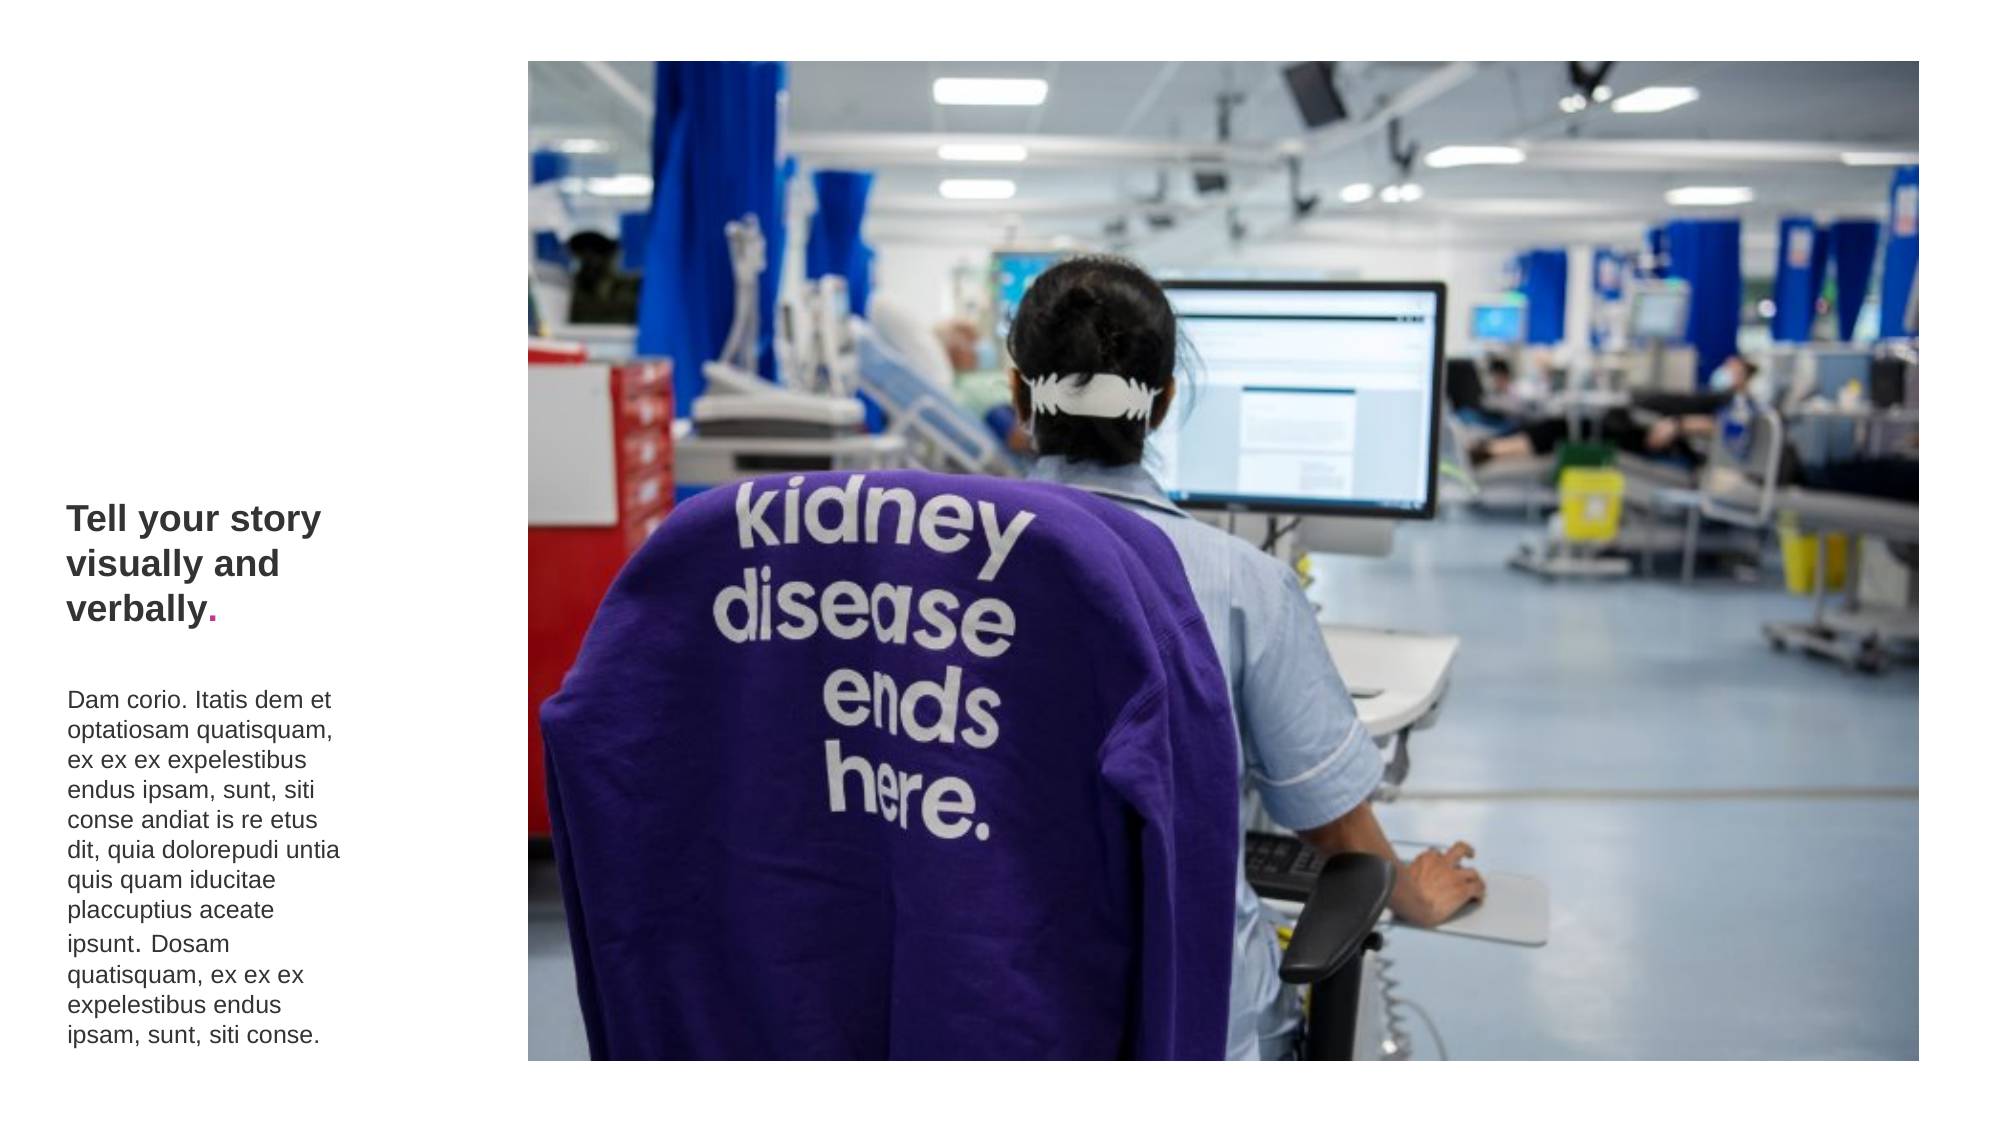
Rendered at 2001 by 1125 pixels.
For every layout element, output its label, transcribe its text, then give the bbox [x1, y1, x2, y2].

text_box Dam corio. Itatis dem et optatiosam quatisquam, ex ex ex expelestibus endus ipsam, sunt, siti conse andiat is re etus dit, quia dolorepudi untia quis quam iducitae placcuptius aceate ipsunt. Dosam quatisquam, ex ex ex expelestibus endus ipsam, sunt, siti conse. [52, 676, 369, 1056]
text_box Tell your story visually and verbally. [51, 486, 368, 637]
picture [528, 61, 1919, 1061]
